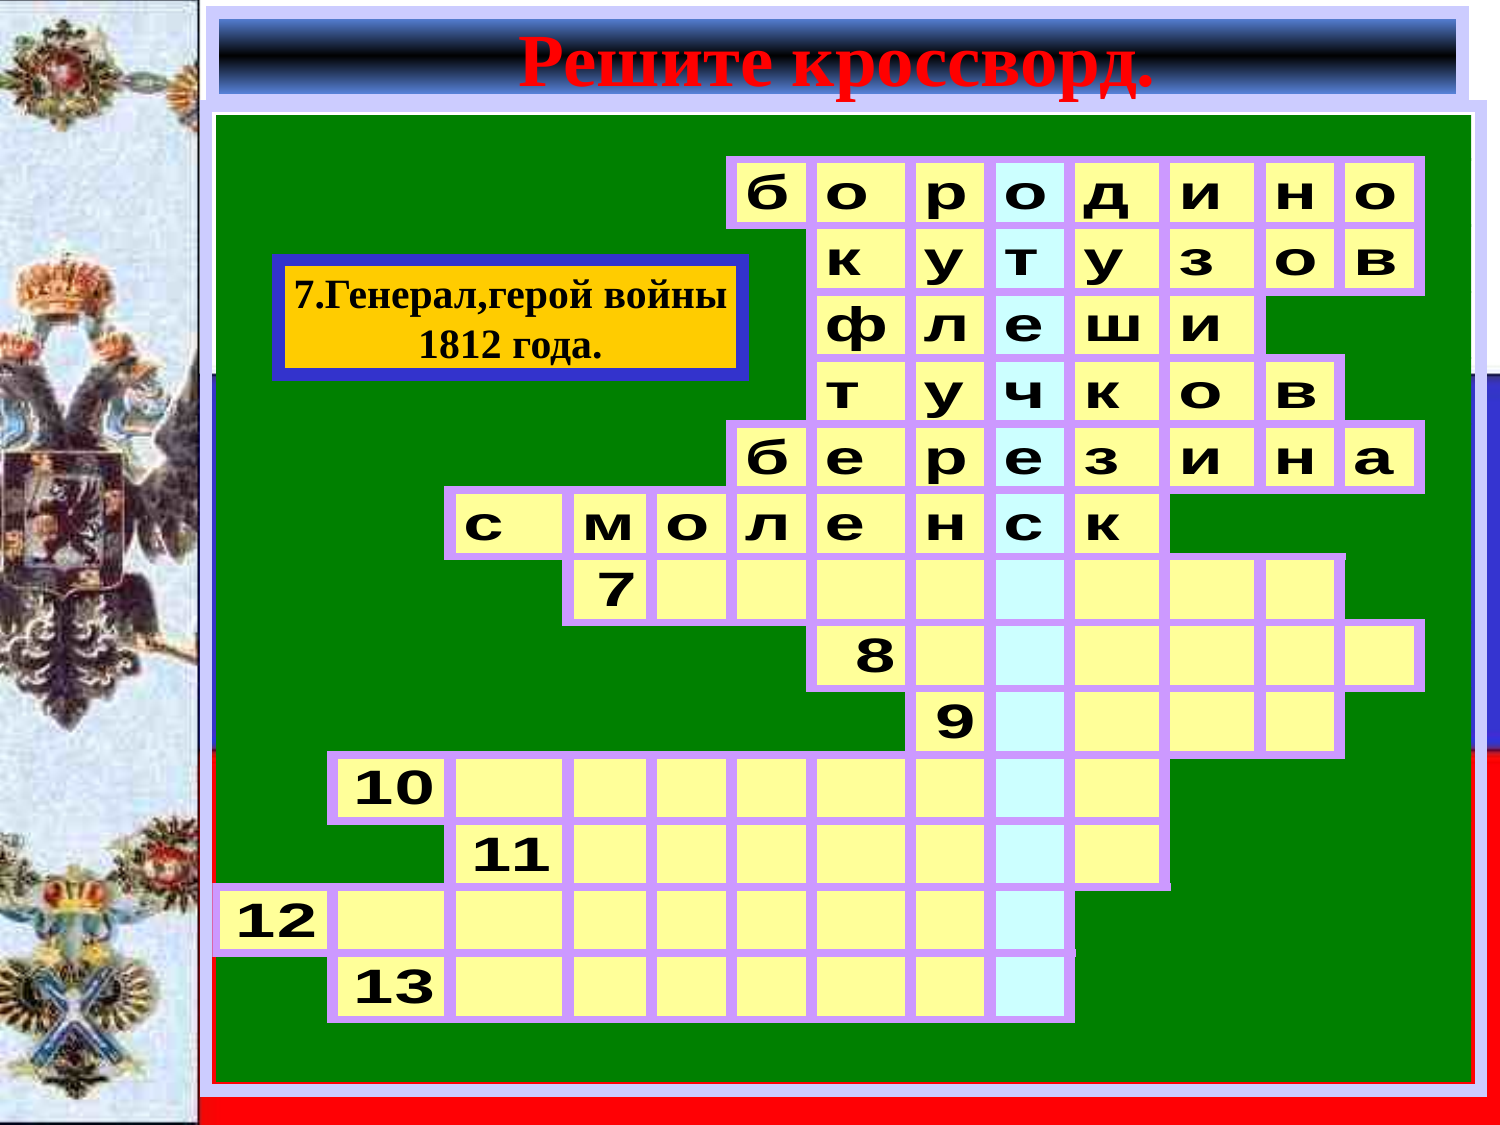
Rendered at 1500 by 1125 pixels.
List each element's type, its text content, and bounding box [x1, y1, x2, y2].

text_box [212, 112, 1476, 1085]
title Решите кроссворд. [212, 12, 1463, 101]
picture [0, 0, 1500, 1125]
